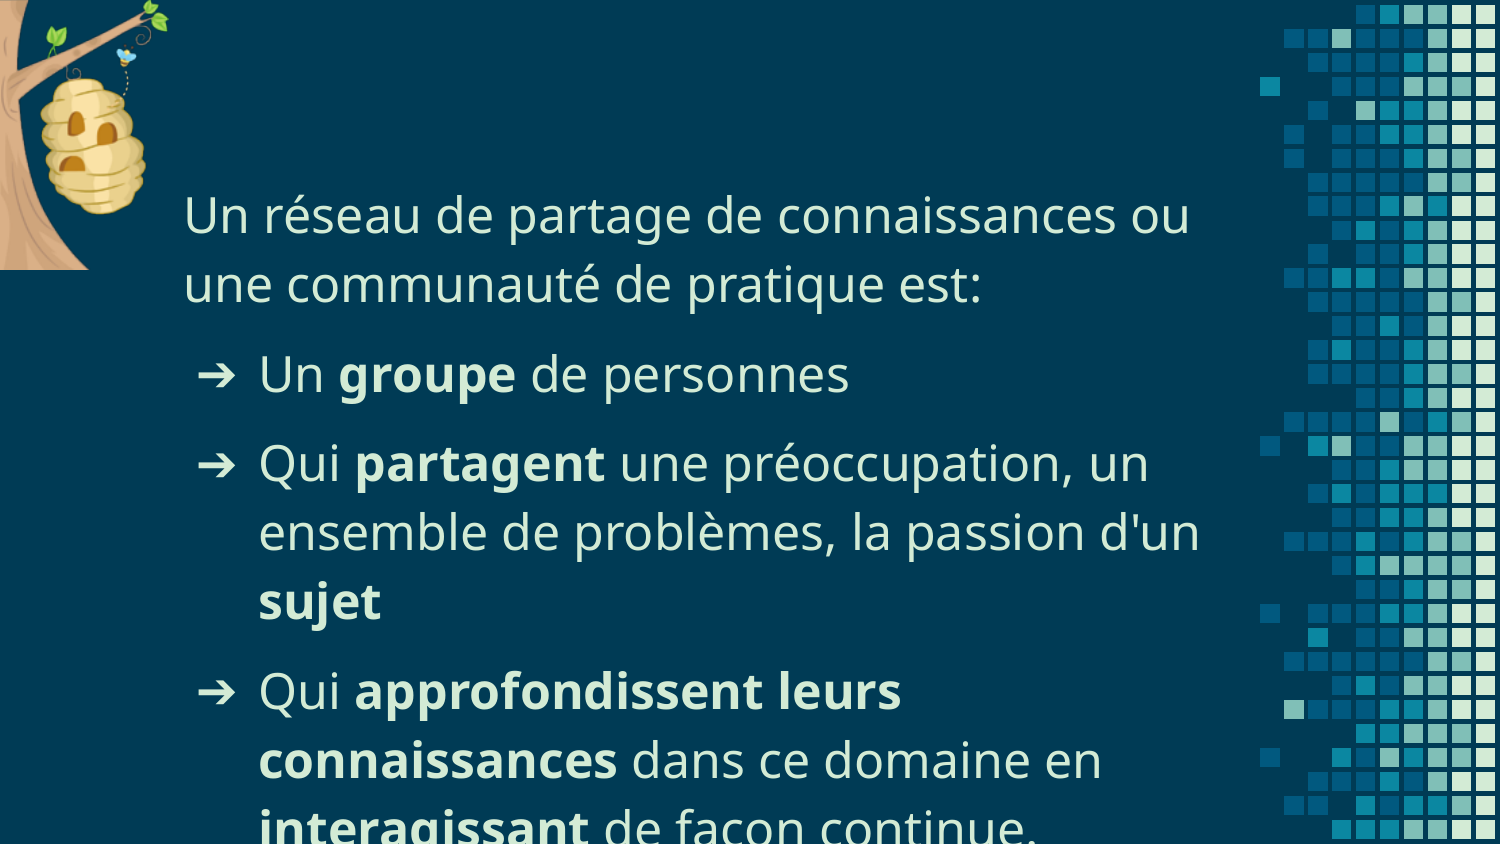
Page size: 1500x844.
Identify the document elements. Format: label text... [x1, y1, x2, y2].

picture [308, 814, 326, 844]
picture [47, 27, 67, 52]
picture [1143, 524, 1165, 550]
picture [880, 682, 899, 709]
picture [261, 592, 280, 619]
picture [262, 673, 293, 717]
picture [723, 820, 741, 844]
picture [795, 682, 819, 709]
picture [659, 513, 681, 550]
picture [362, 586, 380, 619]
picture [826, 682, 850, 709]
picture [320, 523, 338, 550]
picture [1060, 523, 1081, 549]
picture [570, 814, 588, 844]
picture [452, 682, 469, 708]
picture [970, 821, 976, 844]
picture [421, 513, 443, 550]
picture [291, 523, 312, 549]
picture [619, 672, 626, 678]
picture [540, 820, 565, 844]
picture [472, 682, 497, 709]
picture [478, 751, 501, 778]
picture [504, 513, 527, 550]
picture [1102, 513, 1125, 550]
picture [41, 77, 146, 214]
picture [747, 820, 771, 844]
picture [596, 751, 615, 778]
picture [453, 751, 472, 778]
picture [1028, 523, 1052, 550]
picture [878, 820, 899, 844]
picture [609, 523, 623, 549]
picture [785, 751, 807, 778]
picture [1175, 523, 1196, 549]
picture [277, 820, 302, 844]
picture [262, 810, 269, 816]
picture [445, 810, 452, 816]
picture [706, 512, 713, 519]
picture [414, 751, 421, 777]
picture [1047, 751, 1069, 778]
picture [889, 751, 926, 777]
picture [312, 592, 326, 630]
picture [967, 523, 985, 550]
picture [713, 682, 738, 708]
picture [658, 682, 677, 709]
picture [331, 820, 355, 844]
picture [676, 809, 693, 844]
picture [991, 523, 1009, 550]
picture [724, 751, 742, 778]
picture [287, 592, 311, 619]
picture [700, 523, 722, 550]
picture [867, 523, 887, 550]
picture [781, 672, 788, 708]
picture [730, 523, 767, 549]
picture [509, 820, 532, 844]
picture [459, 820, 478, 844]
picture [567, 751, 591, 778]
picture [484, 820, 503, 844]
picture [1077, 751, 1098, 777]
picture [626, 523, 650, 550]
picture [905, 815, 920, 844]
picture [744, 676, 762, 709]
picture [1000, 820, 1022, 844]
picture [357, 682, 380, 709]
picture [351, 751, 376, 777]
picture [780, 820, 801, 844]
picture [361, 820, 378, 844]
picture [0, 0, 168, 269]
picture [578, 523, 600, 561]
picture [318, 751, 343, 777]
picture [262, 820, 269, 844]
picture [541, 751, 561, 778]
picture [846, 820, 870, 844]
list Un réseau de partage de connaissances ou une communauté de pratique est: Un groupe de personnes Qui partagent une préoccupation, un ensemble de problèmes, la passion d'un sujet Qui approfondissent leurs connaissances dans ce domaine en interagissant de façon continue. [168, 159, 1261, 501]
picture [637, 820, 659, 844]
picture [301, 683, 323, 709]
picture [858, 682, 875, 708]
picture [665, 751, 685, 778]
picture [286, 751, 311, 778]
picture [586, 672, 610, 709]
picture [382, 820, 405, 844]
picture [910, 523, 932, 561]
picture [938, 523, 958, 550]
picture [555, 682, 580, 708]
picture [826, 741, 849, 778]
picture [683, 682, 707, 709]
picture [803, 523, 821, 550]
picture [985, 821, 992, 844]
picture [463, 523, 485, 550]
picture [420, 682, 445, 720]
picture [775, 523, 797, 550]
picture [606, 810, 629, 844]
picture [619, 682, 626, 708]
picture [412, 820, 436, 844]
picture [261, 523, 283, 550]
picture [934, 751, 954, 778]
picture [428, 751, 447, 778]
picture [261, 751, 281, 778]
picture [857, 751, 881, 778]
picture [383, 751, 406, 778]
picture [535, 523, 557, 550]
picture [388, 682, 413, 720]
picture [344, 523, 366, 550]
picture [334, 592, 358, 619]
picture [940, 820, 961, 844]
picture [761, 751, 779, 778]
picture [445, 820, 452, 844]
picture [523, 682, 548, 709]
picture [633, 682, 652, 709]
picture [695, 751, 716, 777]
picture [374, 523, 411, 549]
picture [1006, 751, 1028, 778]
picture [414, 741, 421, 747]
picture [822, 820, 840, 844]
picture [509, 751, 534, 777]
picture [117, 49, 136, 67]
picture [502, 671, 521, 708]
picture [977, 751, 998, 777]
picture [634, 741, 657, 778]
picture [827, 545, 833, 556]
picture [695, 820, 715, 844]
picture [319, 582, 326, 588]
